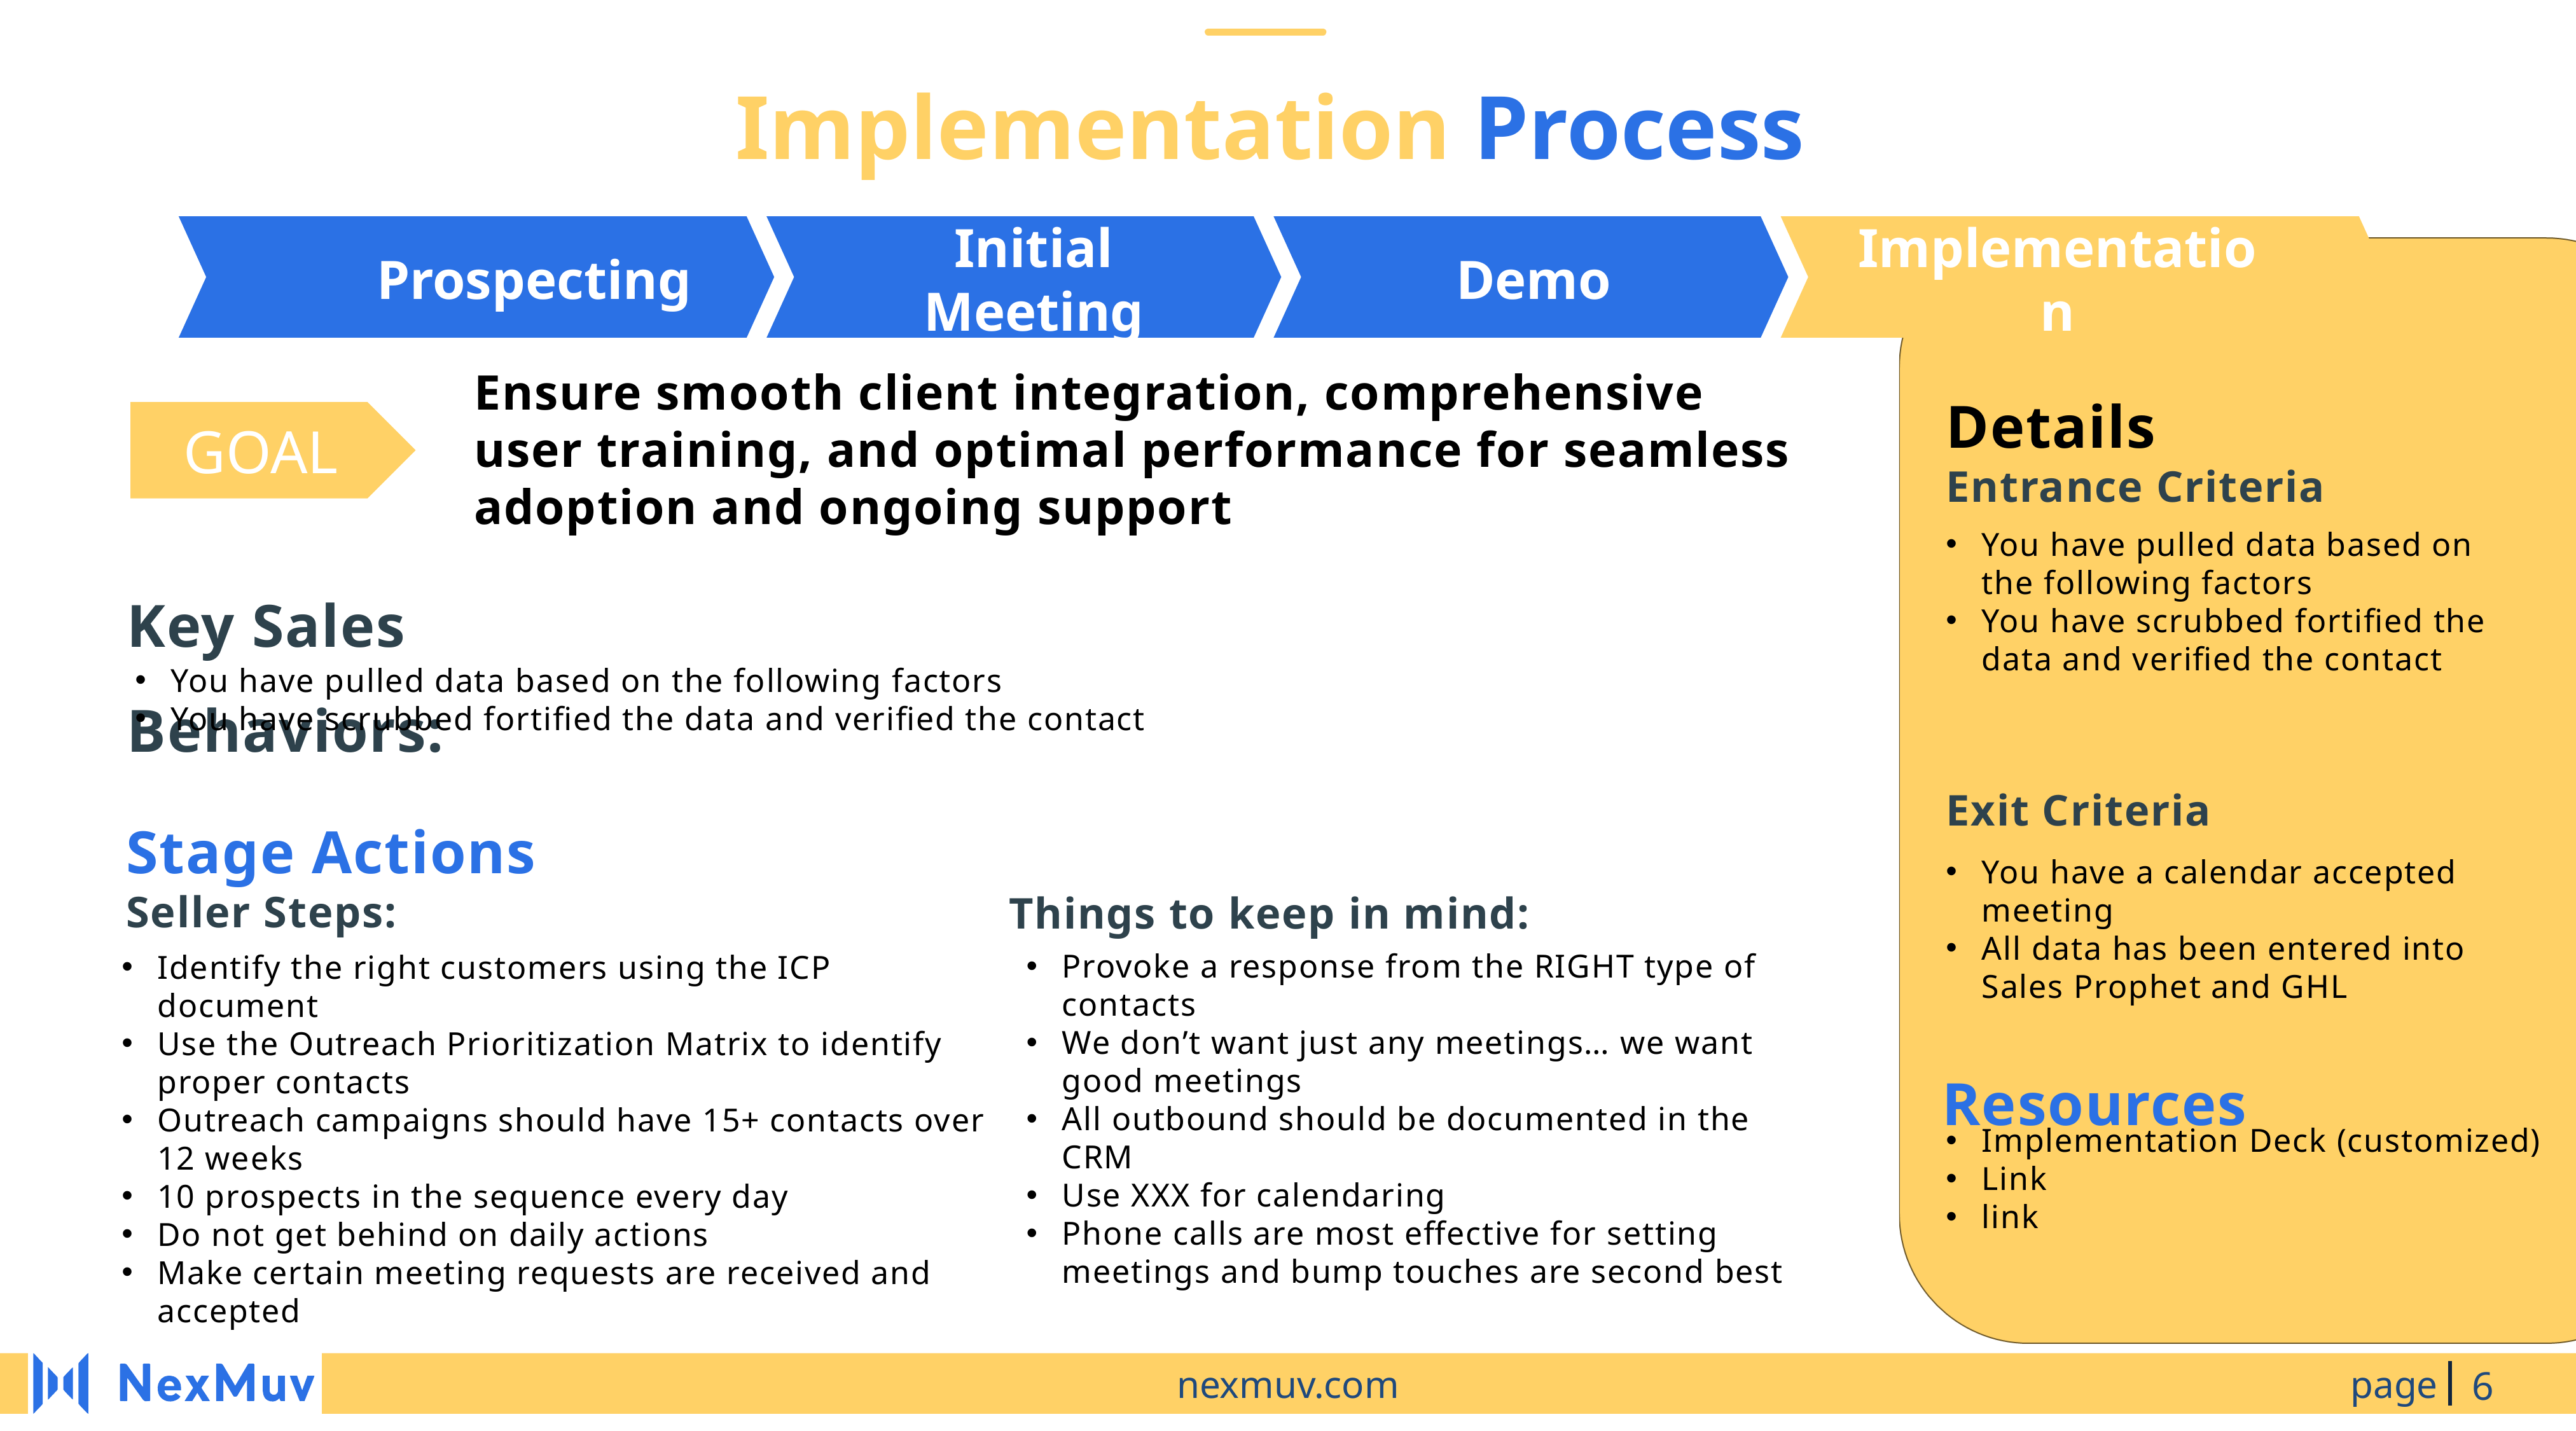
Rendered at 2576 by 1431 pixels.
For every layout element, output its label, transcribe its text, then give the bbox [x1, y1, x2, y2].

text_box Things to keep in mind: [999, 881, 1688, 942]
text_box Key Sales Behaviors: [118, 549, 724, 768]
text_box You have pulled data based on the following factors You have scrubbed fortified the data and verified the contact [125, 656, 1662, 742]
text_box Stage Actions Seller Steps: [116, 775, 723, 941]
text_box [1780, 216, 2369, 338]
text_box Provoke a response from the RIGHT type of contacts We don’t want just any meetings… we want good meetings All outbound should be documented in the CRM Use XXX for calendaring Phone calls are most effective for setting meetings and bump touches are second best [1016, 941, 1816, 1295]
text_box Identify the right customers using the ICP document Use the Outreach Prioritization Matrix to identify proper contacts Outreach campaigns should have 15+ contacts over 12 weeks 10 prospects in the sequence every day Do not get behind on daily actions Make certain meeting requests are received and accepted [112, 942, 1000, 1334]
text_box Implementation [1848, 237, 1899, 319]
text_box Initial Meeting [844, 237, 1224, 319]
text_box [177, 216, 775, 338]
text_box Implementation Process [663, 79, 1876, 194]
text_box [765, 216, 1282, 338]
slide_number 6 [2464, 1354, 2570, 1416]
text_box Prospecting [344, 237, 724, 319]
text_box Ensure smooth client integration, comprehensive user training, and optimal performance for seamless adoption and ongoing support [464, 357, 1819, 577]
text_box Demo [1343, 237, 1724, 319]
picture [1899, 237, 2576, 1344]
text_box GOAL [130, 401, 417, 499]
text_box [1272, 216, 1789, 338]
